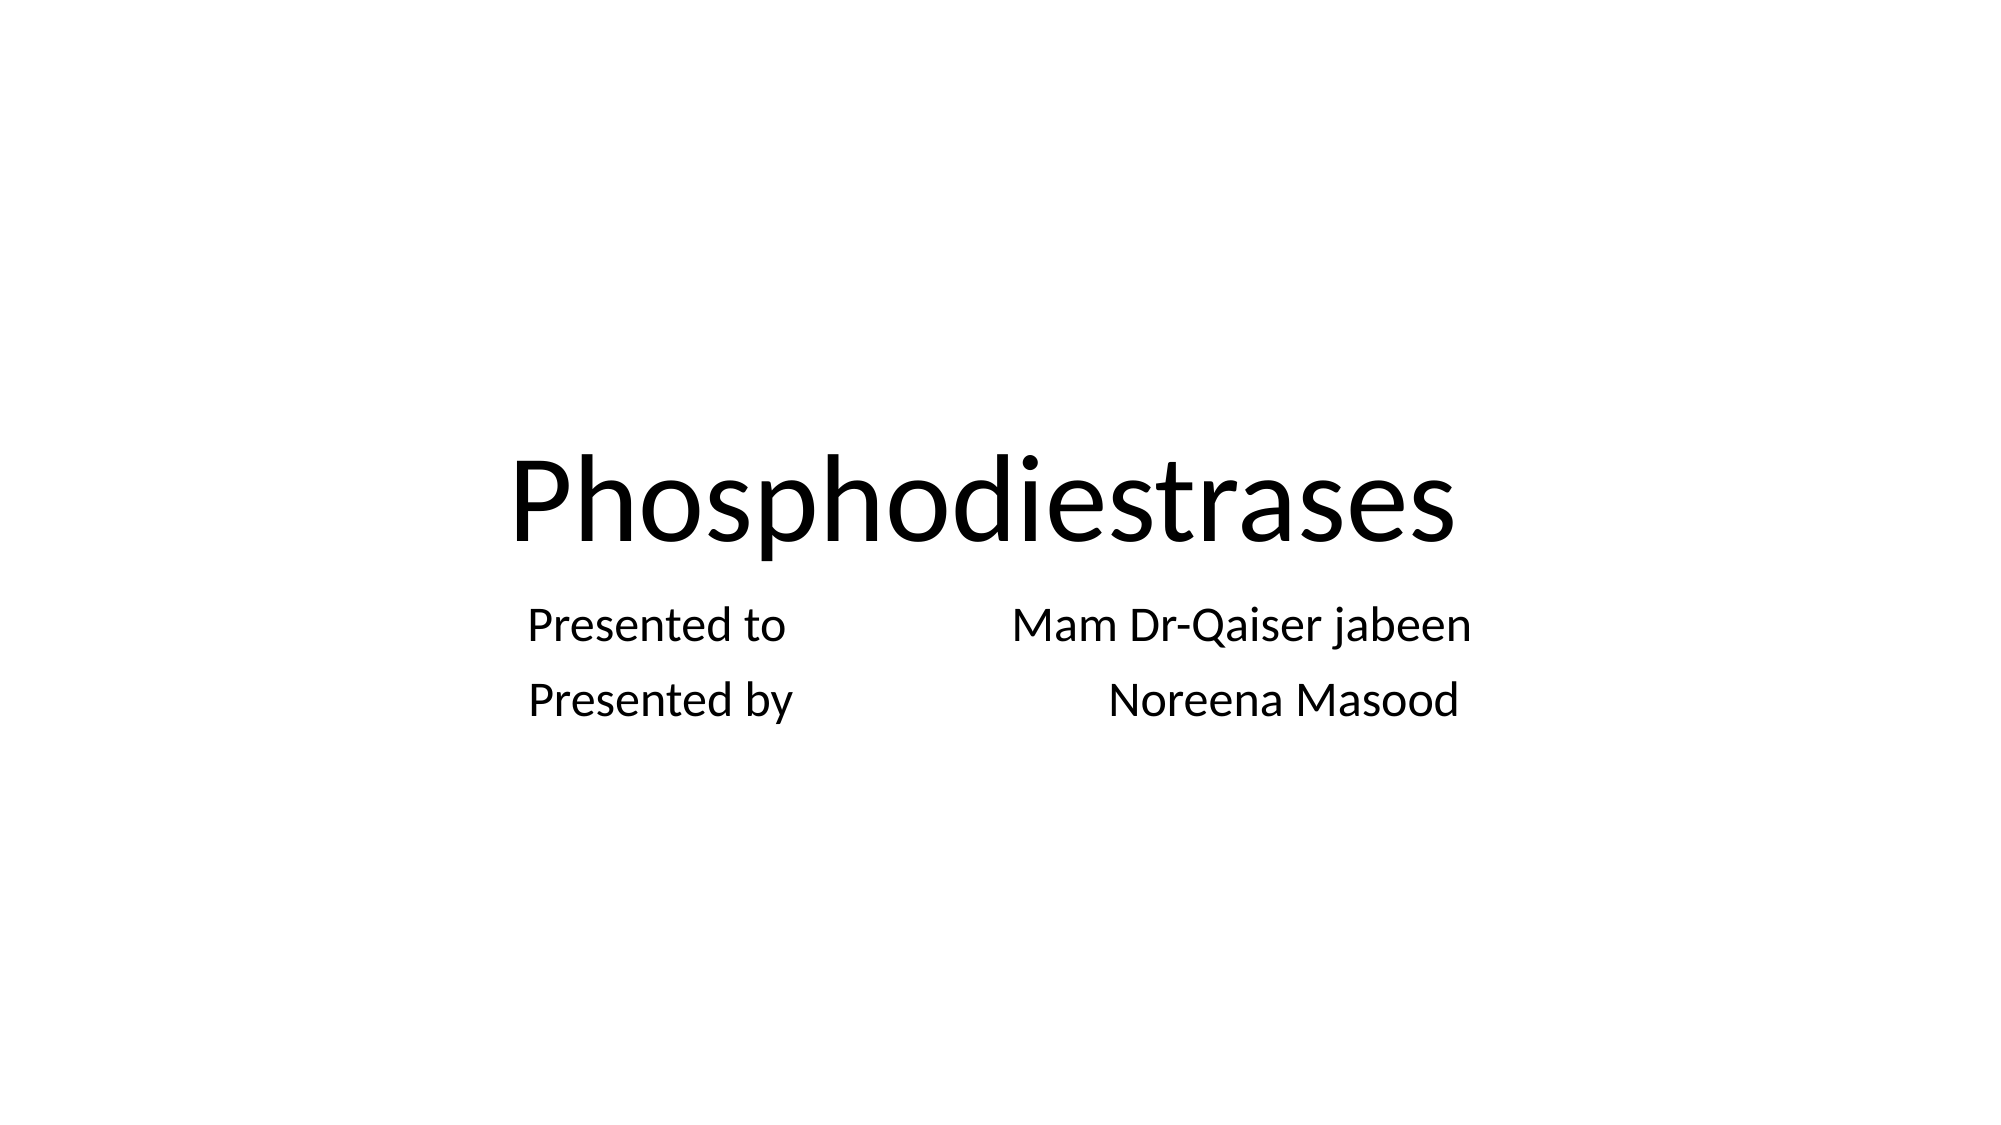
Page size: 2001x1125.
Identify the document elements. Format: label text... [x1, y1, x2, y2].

title Phosphodiestrases [249, 184, 1750, 576]
subtitle Presented to Mam Dr-Qaiser jabeen Presented by Noreena Masood [249, 590, 1750, 863]
